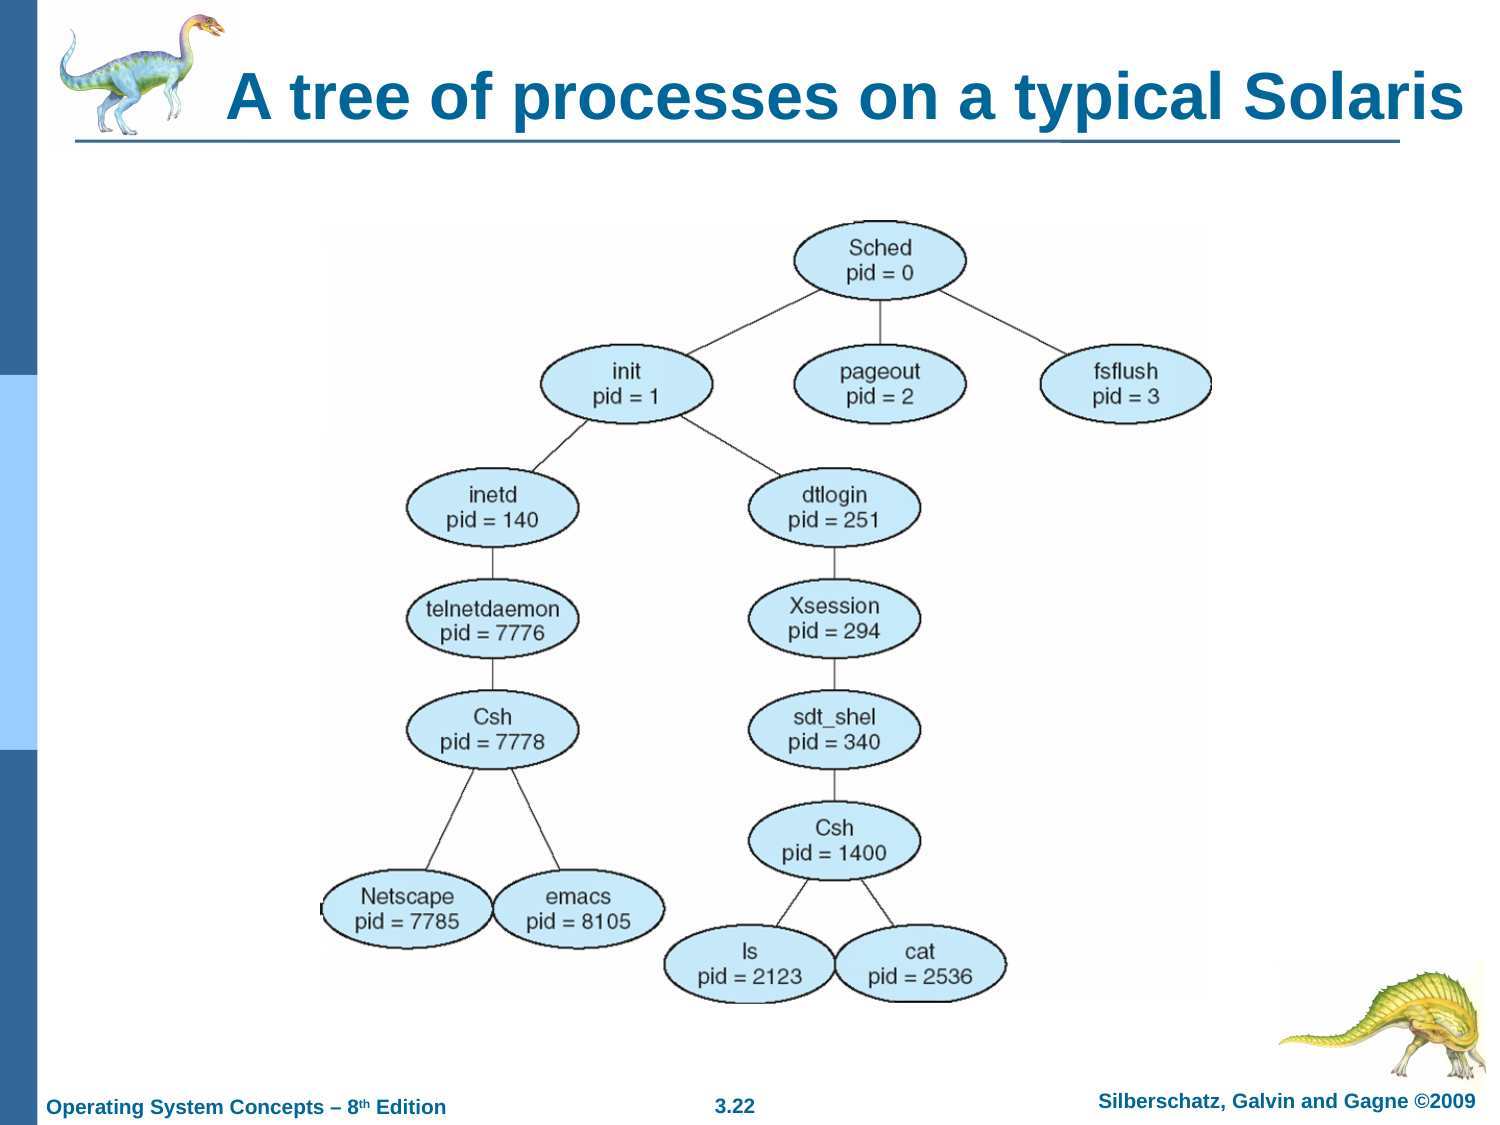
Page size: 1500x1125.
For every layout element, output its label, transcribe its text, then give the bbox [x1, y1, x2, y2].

picture [319, 220, 1212, 1008]
picture [1275, 959, 1486, 1090]
picture [46, 0, 243, 149]
title A tree of processes on a typical Solaris [171, 45, 1500, 141]
